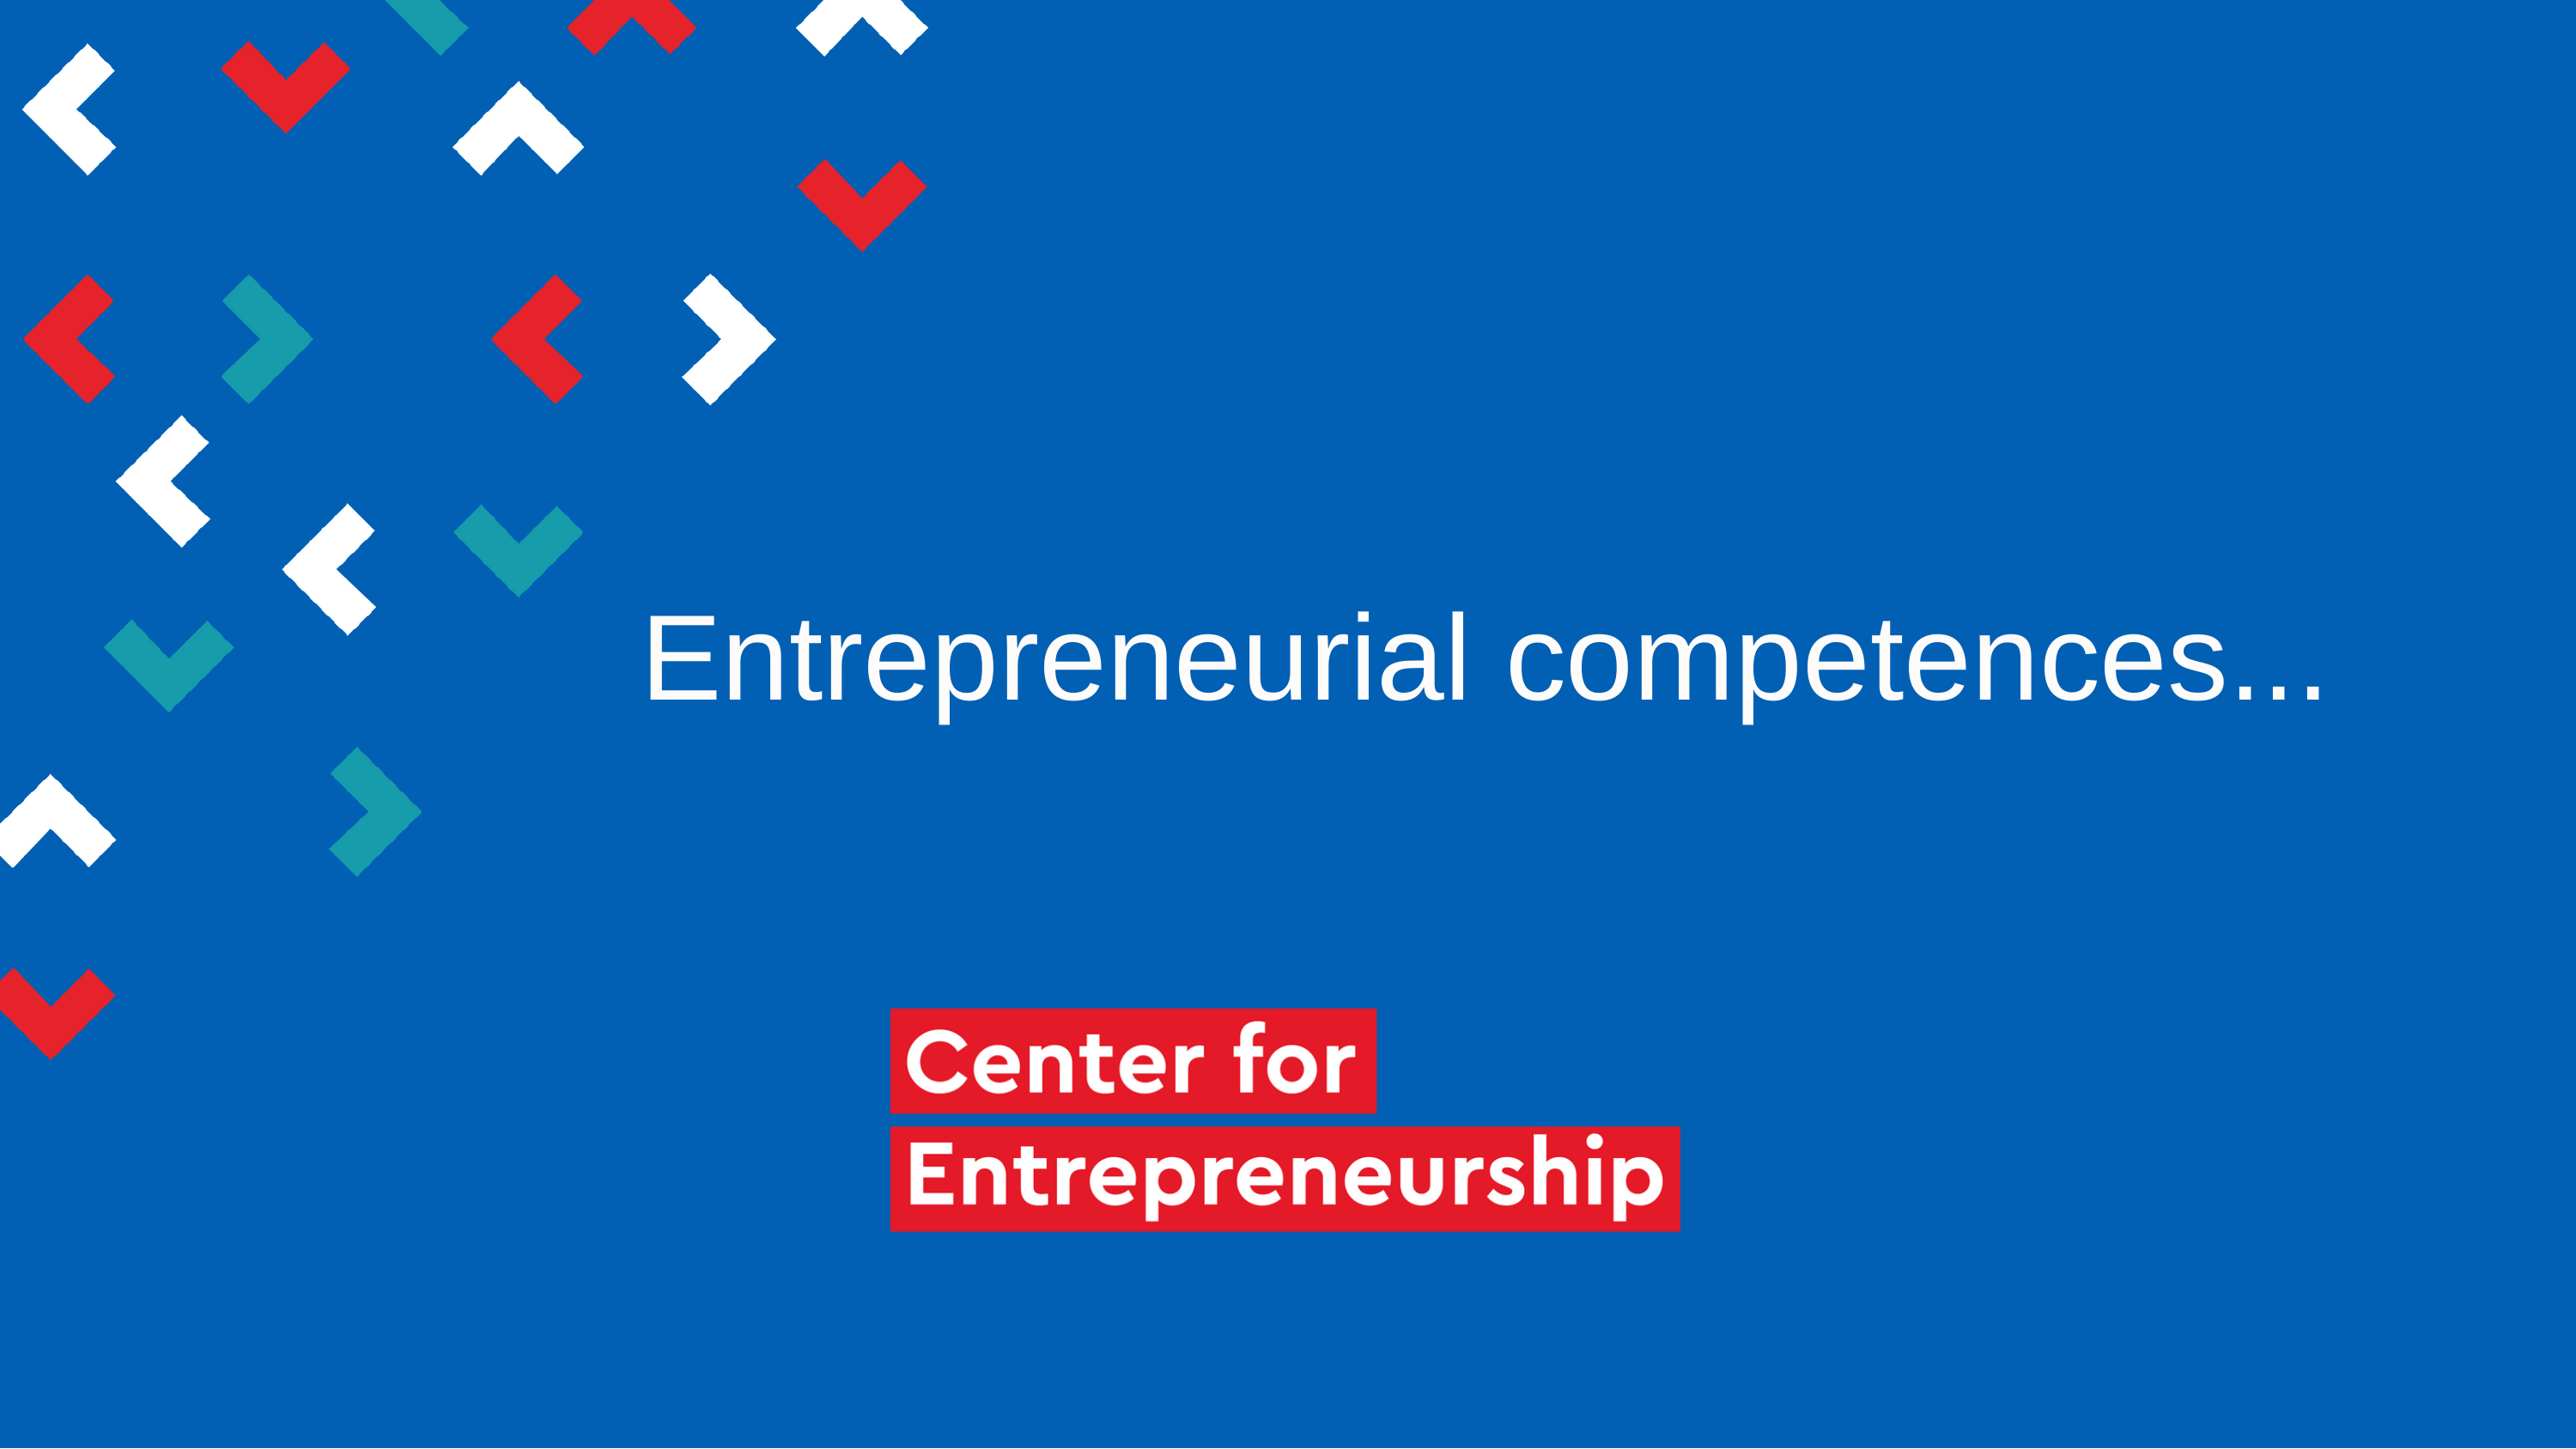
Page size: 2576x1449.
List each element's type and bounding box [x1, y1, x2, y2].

text_box [0, 0, 2576, 1449]
